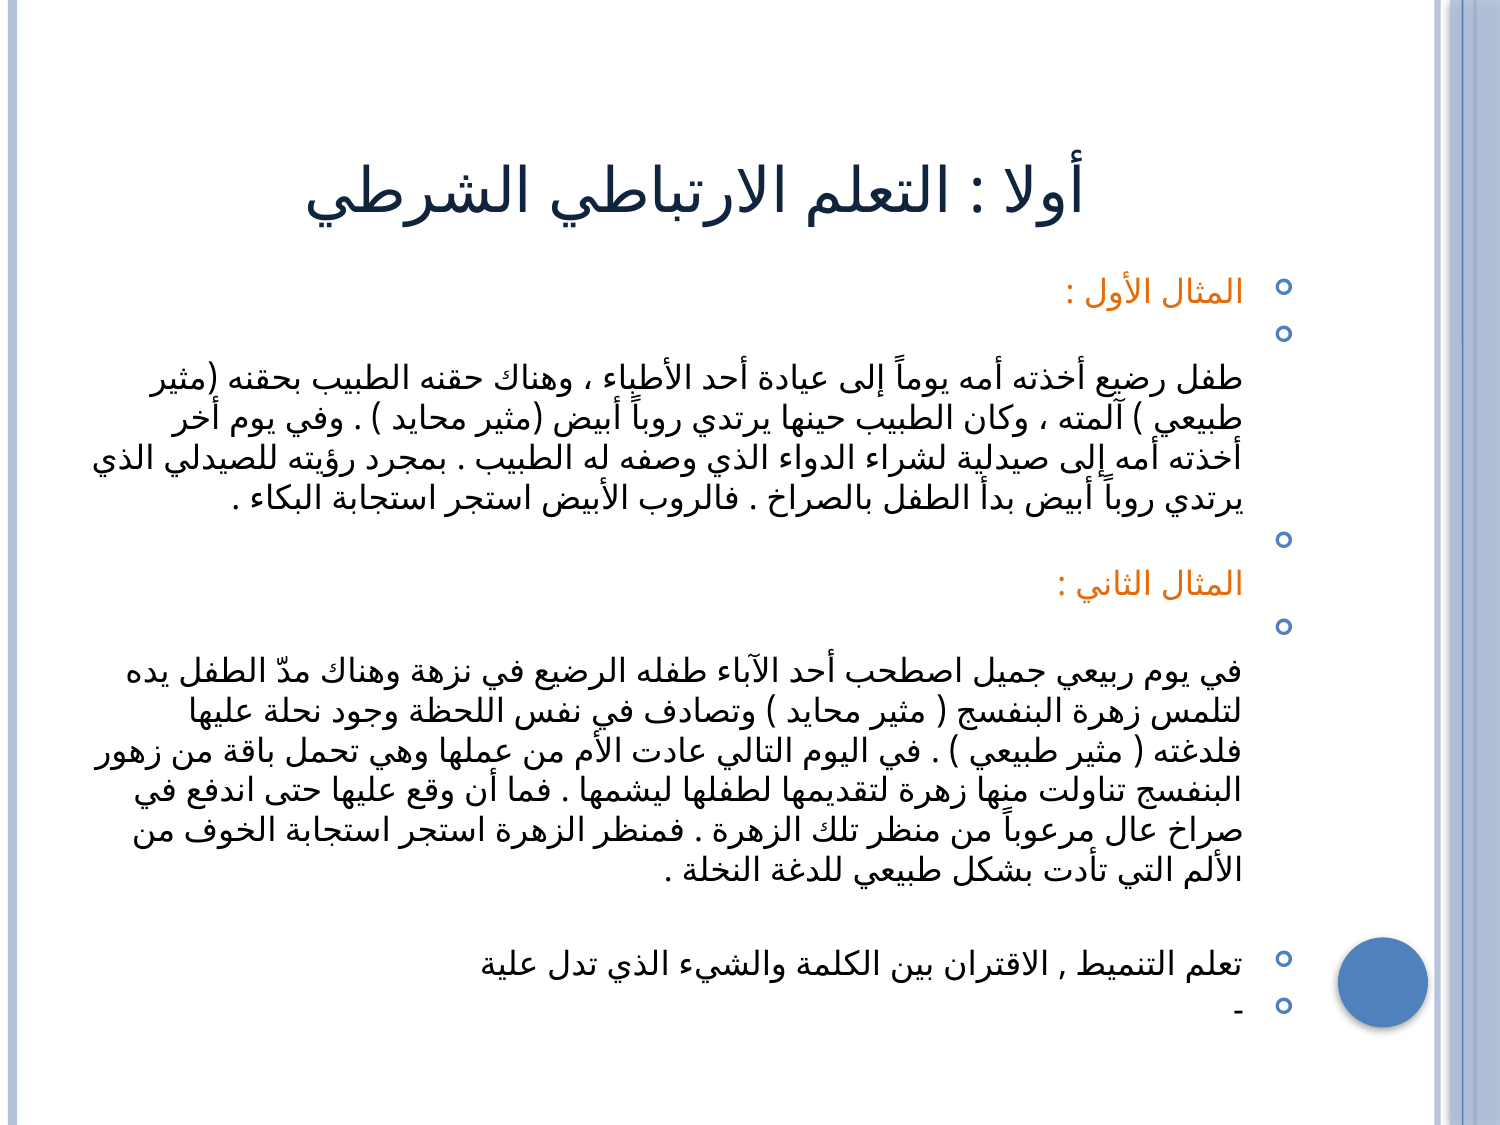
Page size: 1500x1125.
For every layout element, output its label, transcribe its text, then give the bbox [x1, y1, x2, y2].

title أولا : التعلم الارتباطي الشرطي [75, 45, 1300, 233]
list المثال الأول : طفل رضيع أخذته أمه يوماً إلى عيادة أحد الأطباء ، وهناك حقنه الطبيب بحقنه (مثير طبيعي ) آلمته ، وكان الطبيب حينها يرتدي روباً أبيض (مثير محايد ) . وفي يوم أخر أخذته أمه إلى صيدلية لشراء الدواء الذي وصفه له الطبيب . بمجرد رؤيته للصيدلي الذي يرتدي روباً أبيض بدأ الطفل بالصراخ . فالروب الأبيض استجر استجابة البكاء . المثال الثاني : في يوم ربيعي جميل اصطحب أحد الآباء طفله الرضيع في نزهة وهناك مدّ الطفل يده لتلمس زهرة البنفسج ( مثير محايد ) وتصادف في نفس اللحظة وجود نحلة عليها فلدغته ( مثير طبيعي ) . في اليوم التالي عادت الأم من عملها وهي تحمل باقة من زهور البنفسج تناولت منها زهرة لتقديمها لطفلها ليشمها . فما أن وقع عليها حتى اندفع في صراخ عال مرعوباً من منظر تلك الزهرة . فمنظر الزهرة استجر استجابة الخوف من الألم التي تأدت بشكل طبيعي للدغة النخلة . تعلم التنميط , الاقتران بين الكلمة والشيء الذي تدل علية - [75, 262, 1300, 1062]
